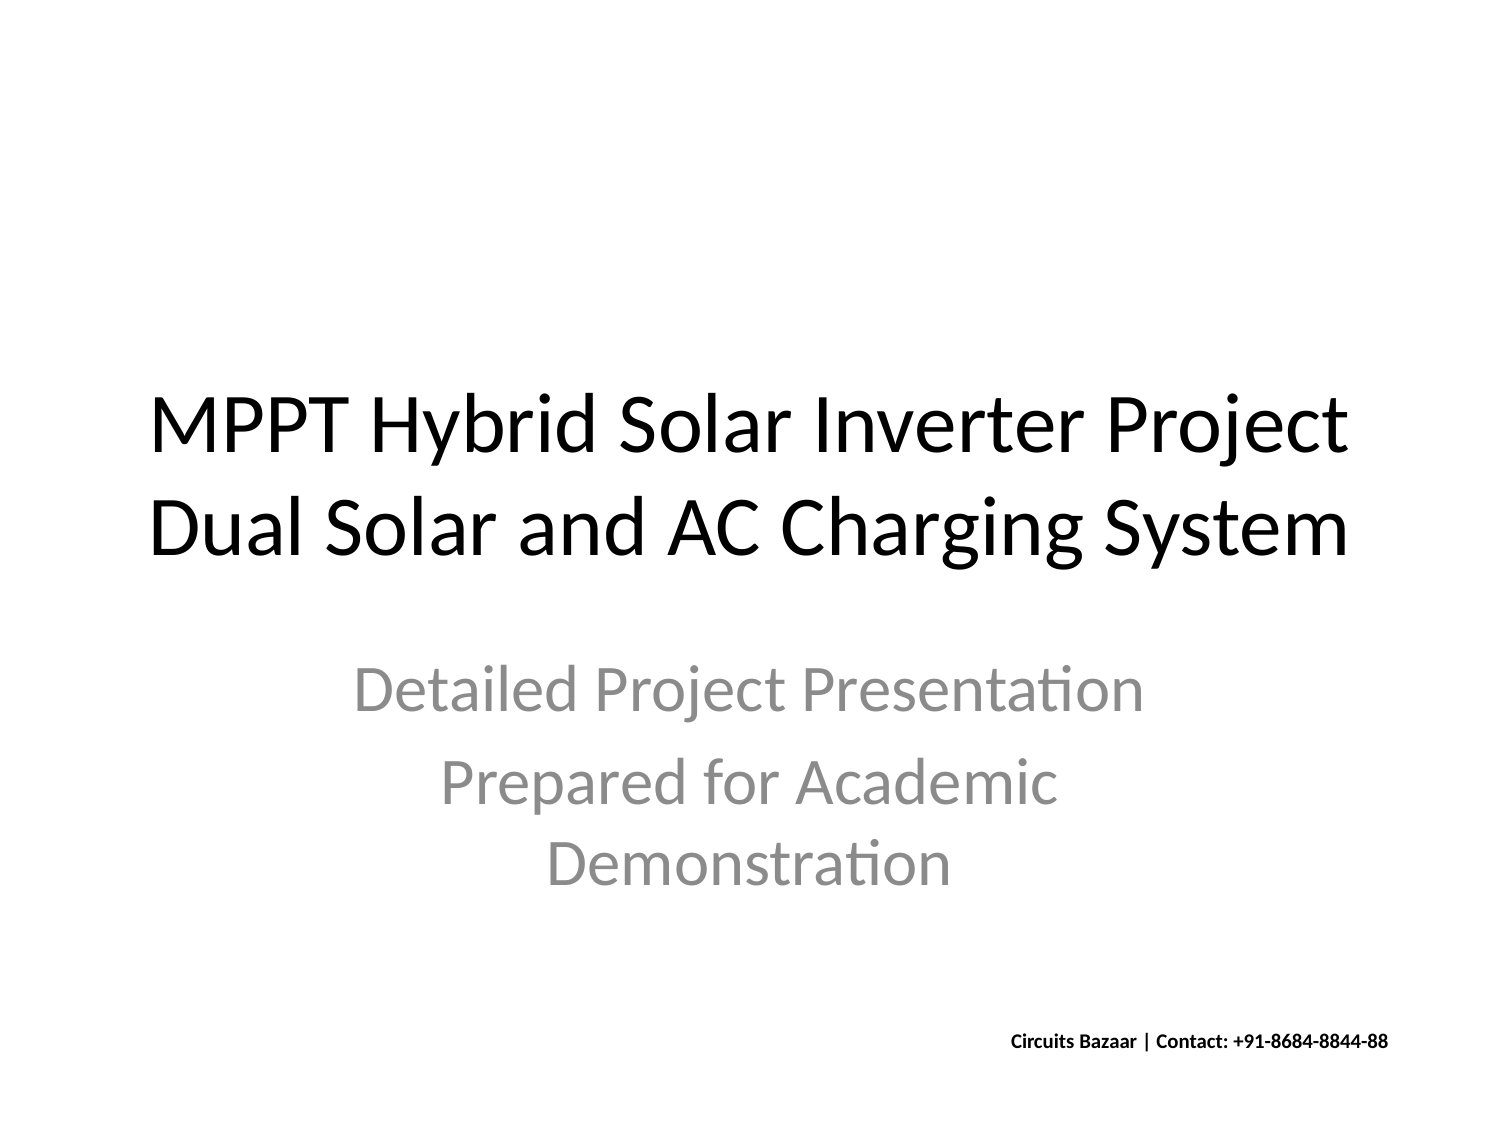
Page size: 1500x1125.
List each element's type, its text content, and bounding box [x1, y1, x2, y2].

title MPPT Hybrid Solar Inverter Project Dual Solar and AC Charging System [112, 349, 1388, 591]
text_box Circuits Bazaar | Contact: +91-8684-8844-88 [996, 1020, 1404, 1060]
subtitle Detailed Project Presentation Prepared for Academic Demonstration [225, 637, 1275, 925]
